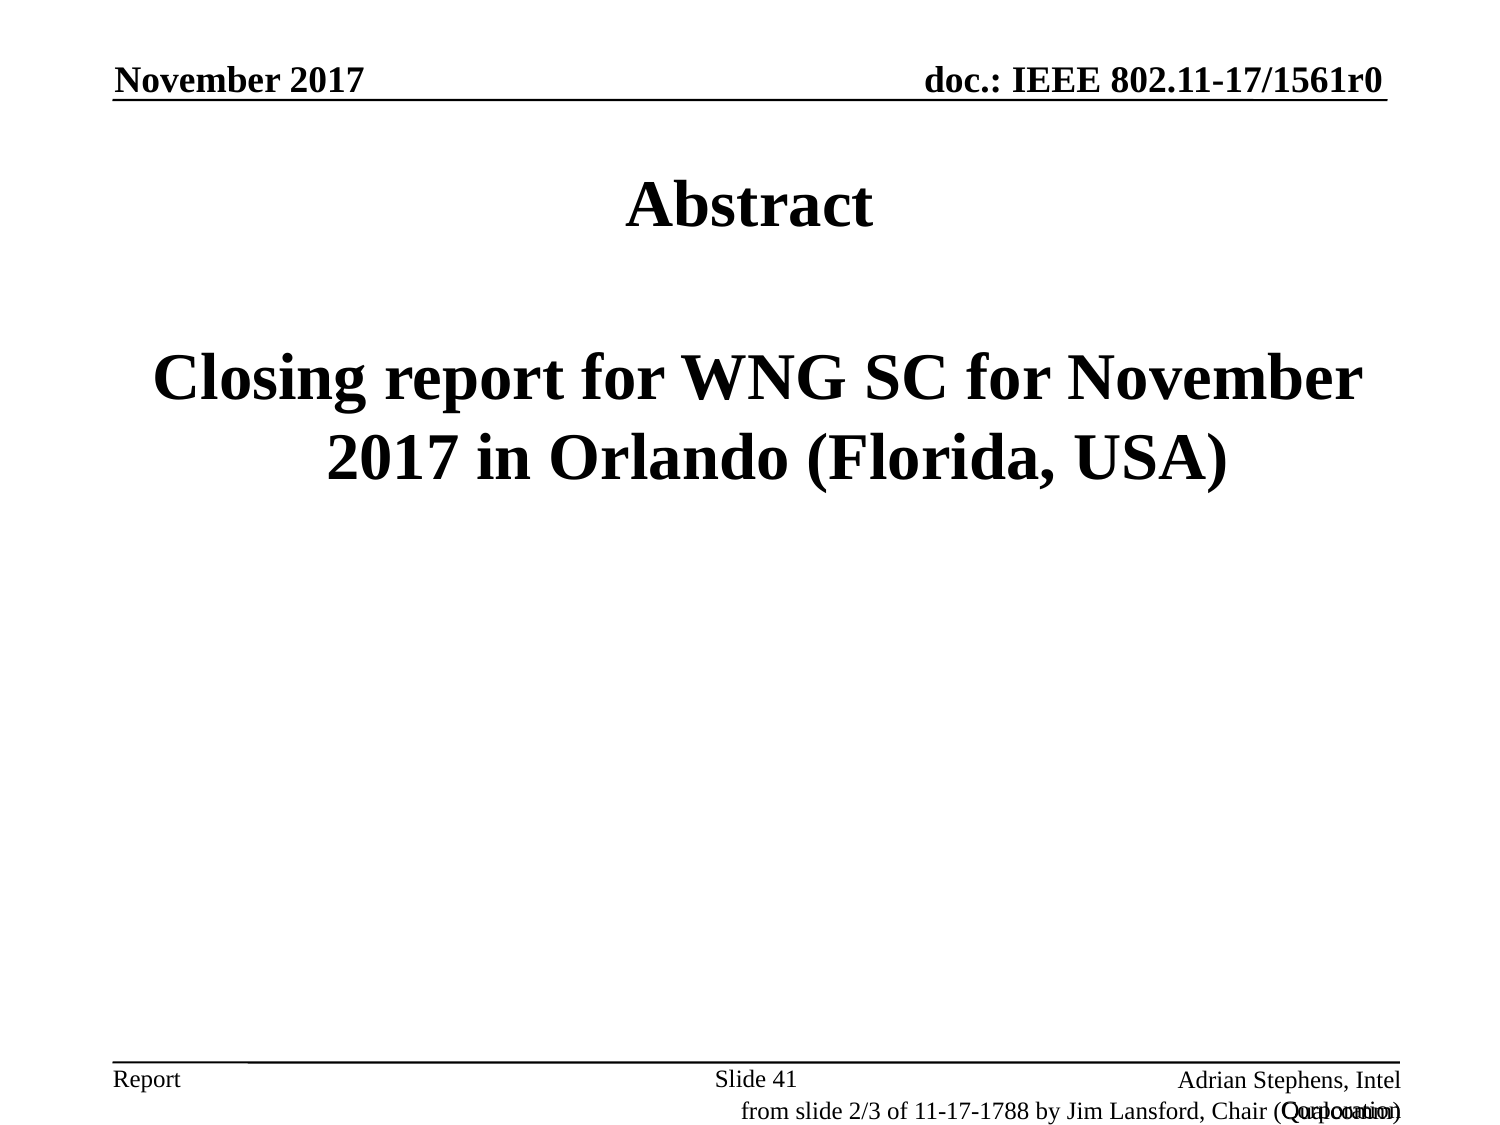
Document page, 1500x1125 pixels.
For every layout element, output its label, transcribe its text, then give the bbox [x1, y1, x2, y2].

list Closing report for WNG SC for November 2017 in Orlando (Florida, USA) [112, 324, 1388, 1000]
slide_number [114, 54, 374, 101]
footer Adrian Stephens, Intel Corporation [1062, 1063, 1402, 1087]
text_box from slide 2/3 of 11-17-1788 by Jim Lansford, Chair (Qualcomm) [343, 1087, 1417, 1125]
slide_number Slide 41 [711, 1061, 801, 1093]
title Abstract [112, 112, 1388, 288]
